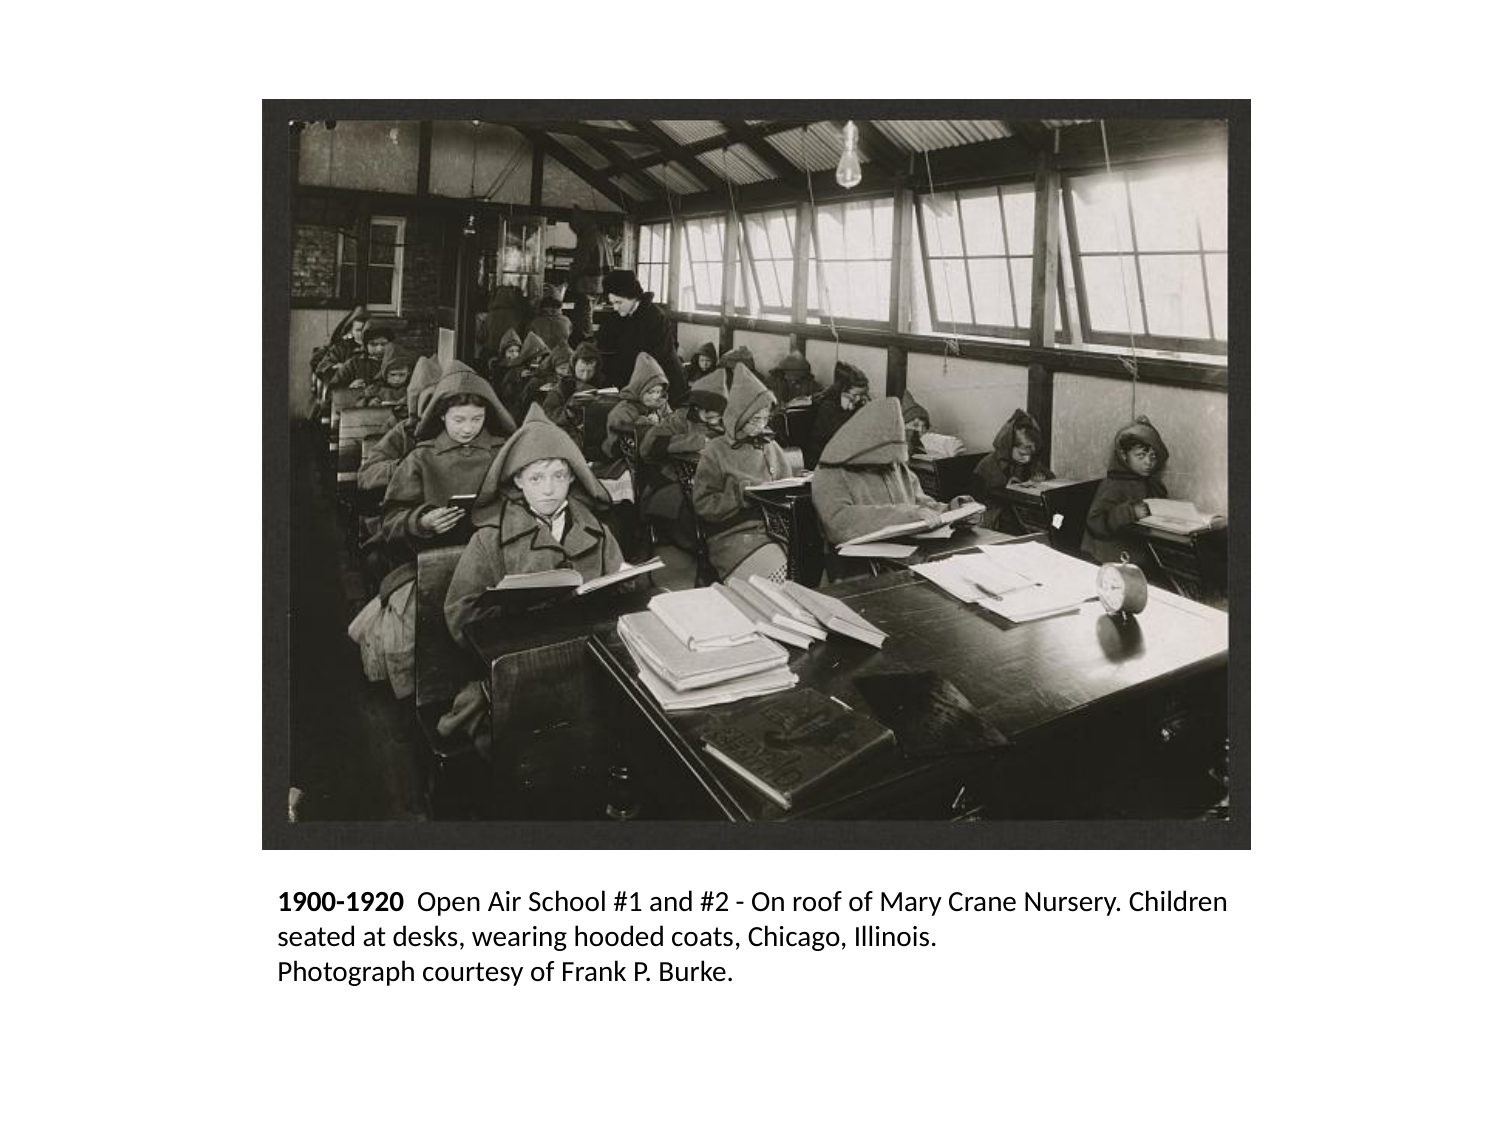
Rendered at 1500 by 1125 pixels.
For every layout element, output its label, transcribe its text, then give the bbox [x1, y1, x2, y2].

picture [262, 99, 1251, 851]
text_box 1900-1920 Open Air School #1 and #2 - On roof of Mary Crane Nursery. Children seated at desks, wearing hooded coats, Chicago, Illinois. Photograph courtesy of Frank P. Burke. [262, 874, 1251, 1040]
